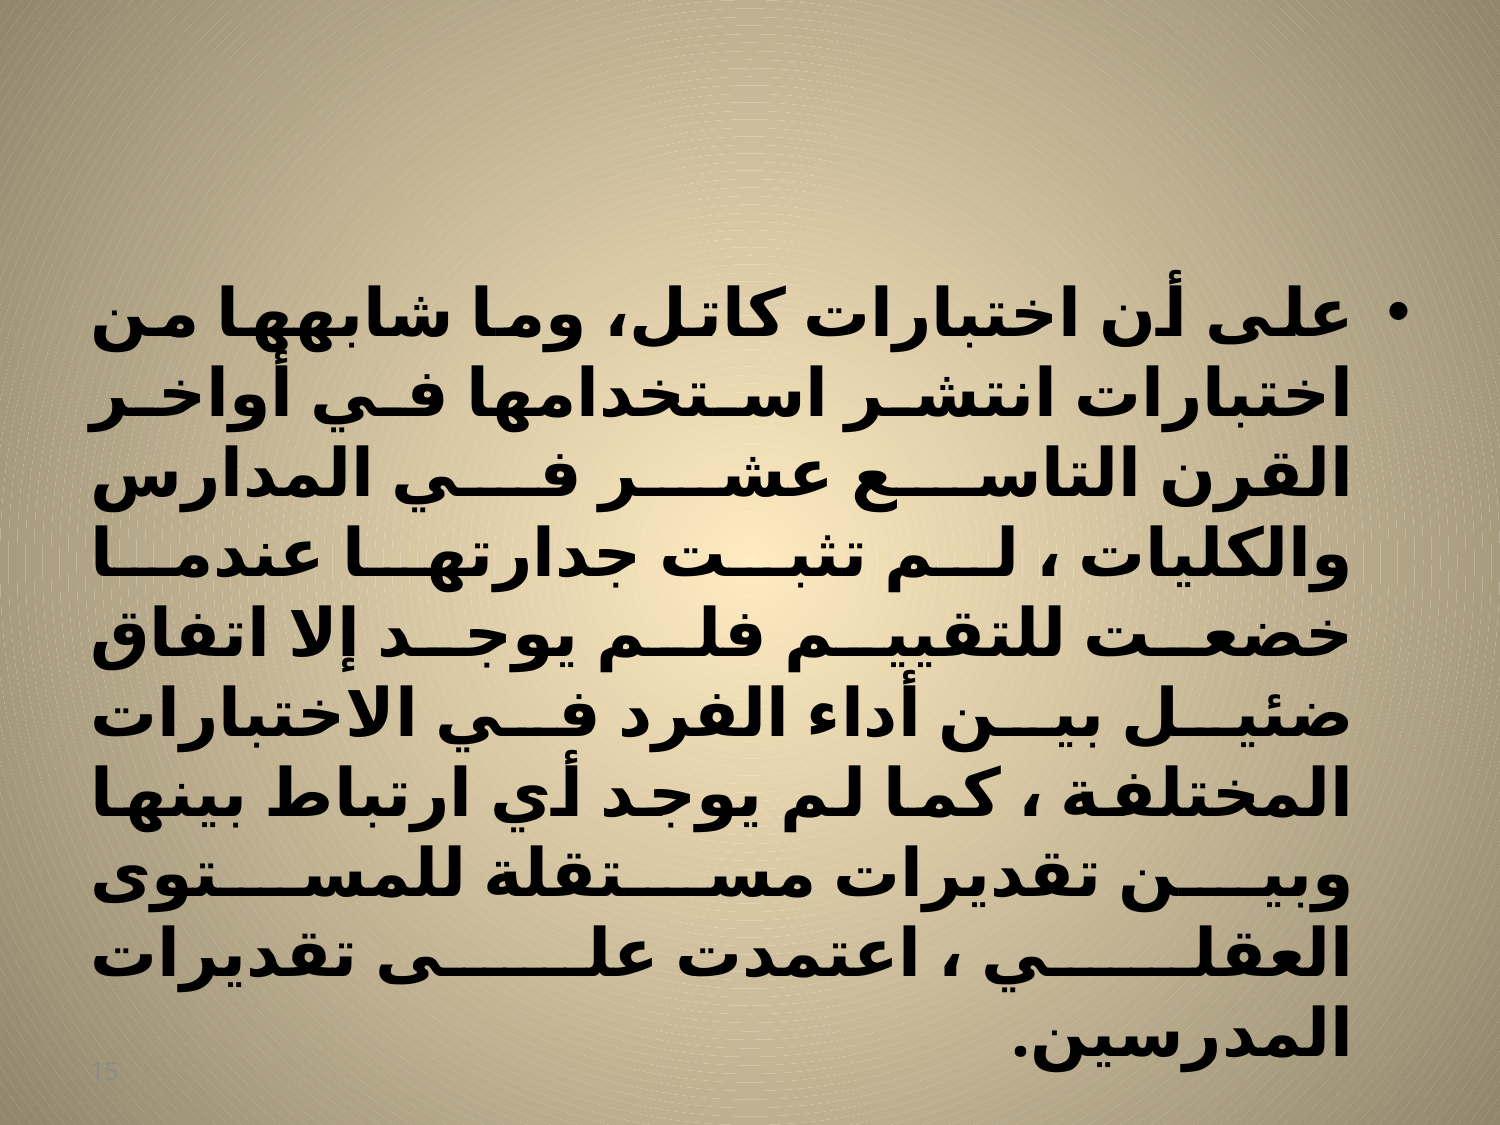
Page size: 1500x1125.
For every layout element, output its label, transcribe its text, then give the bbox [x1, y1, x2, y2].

list على أن اختبارات كاتل، وما شابهها من اختبارات انتشر استخدامها في أواخر القرن التاسع عشر في المدارس والكليات ، لم تثبت جدارتها عندما خضعت للتقييم فلم يوجد إلا اتفاق ضئيل بين أداء الفرد في الاختبارات المختلفة ، كما لم يوجد أي ارتباط بينها وبين تقديرات مستقلة للمستوى العقلي ، اعتمدت على تقديرات المدرسين. [75, 262, 1425, 1005]
slide_number 15 [75, 1042, 425, 1103]
